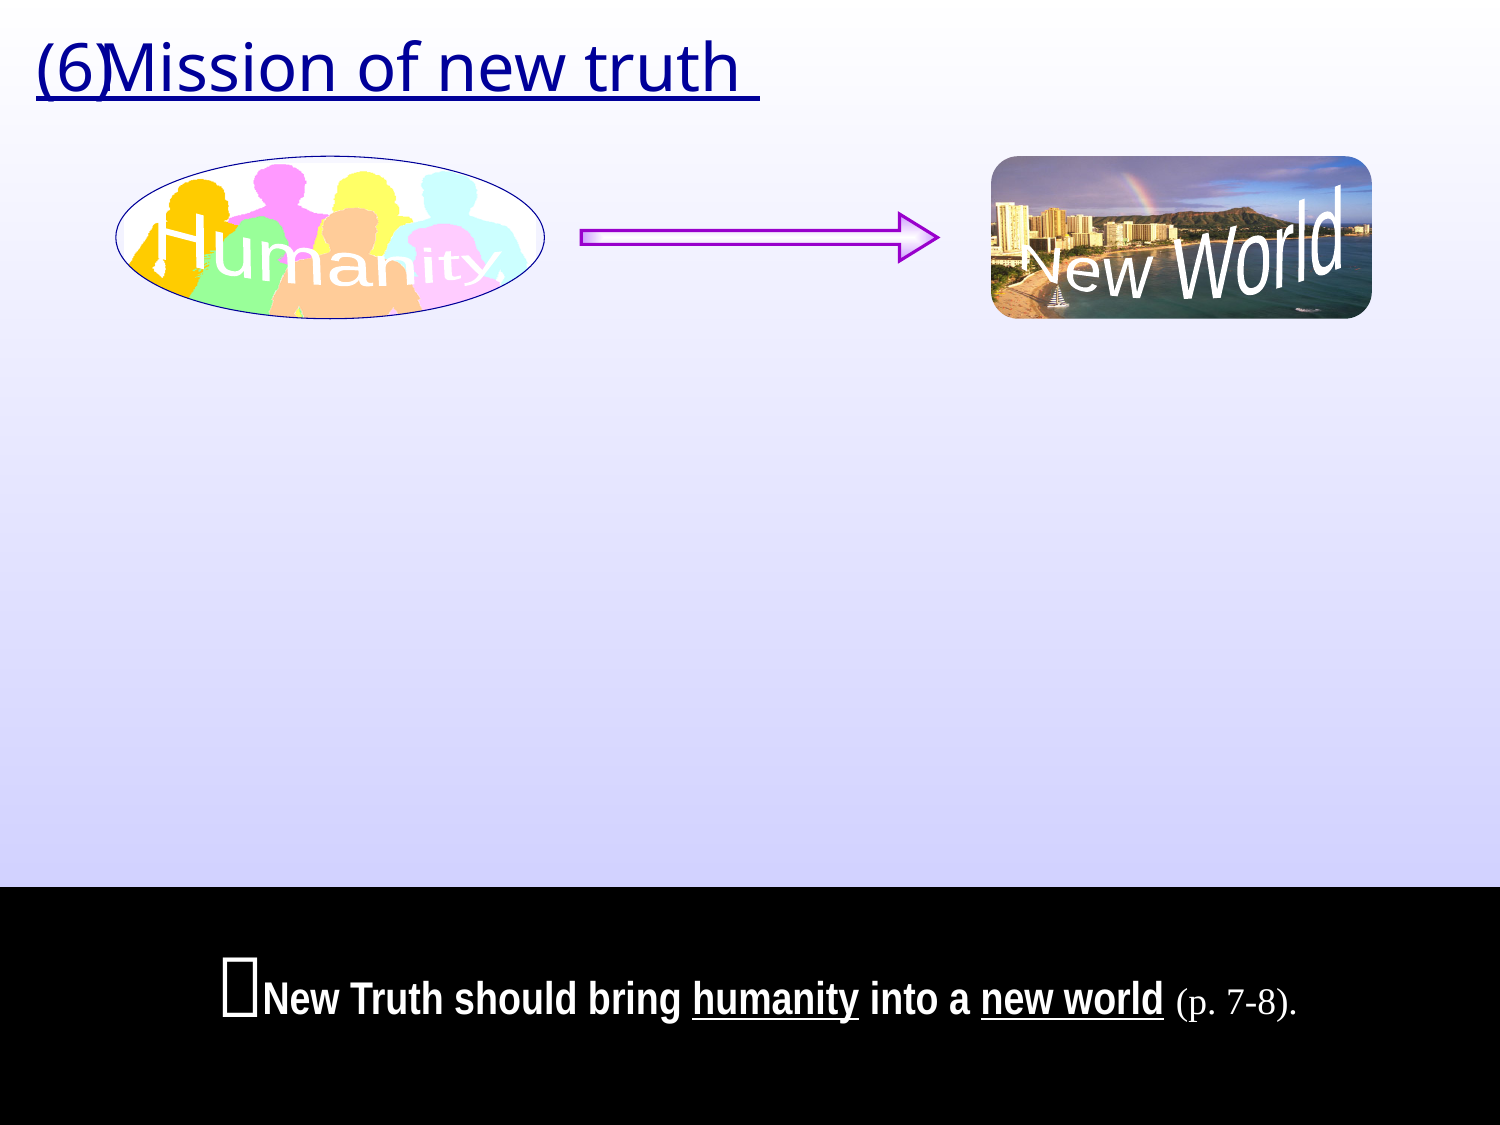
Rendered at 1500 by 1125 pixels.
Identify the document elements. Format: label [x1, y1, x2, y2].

text_box [199, 961, 1326, 1035]
text_box [0, 887, 1500, 1125]
text_box [581, 214, 938, 261]
text_box [991, 156, 1372, 319]
text_box [21, 17, 725, 114]
text_box [115, 156, 545, 319]
